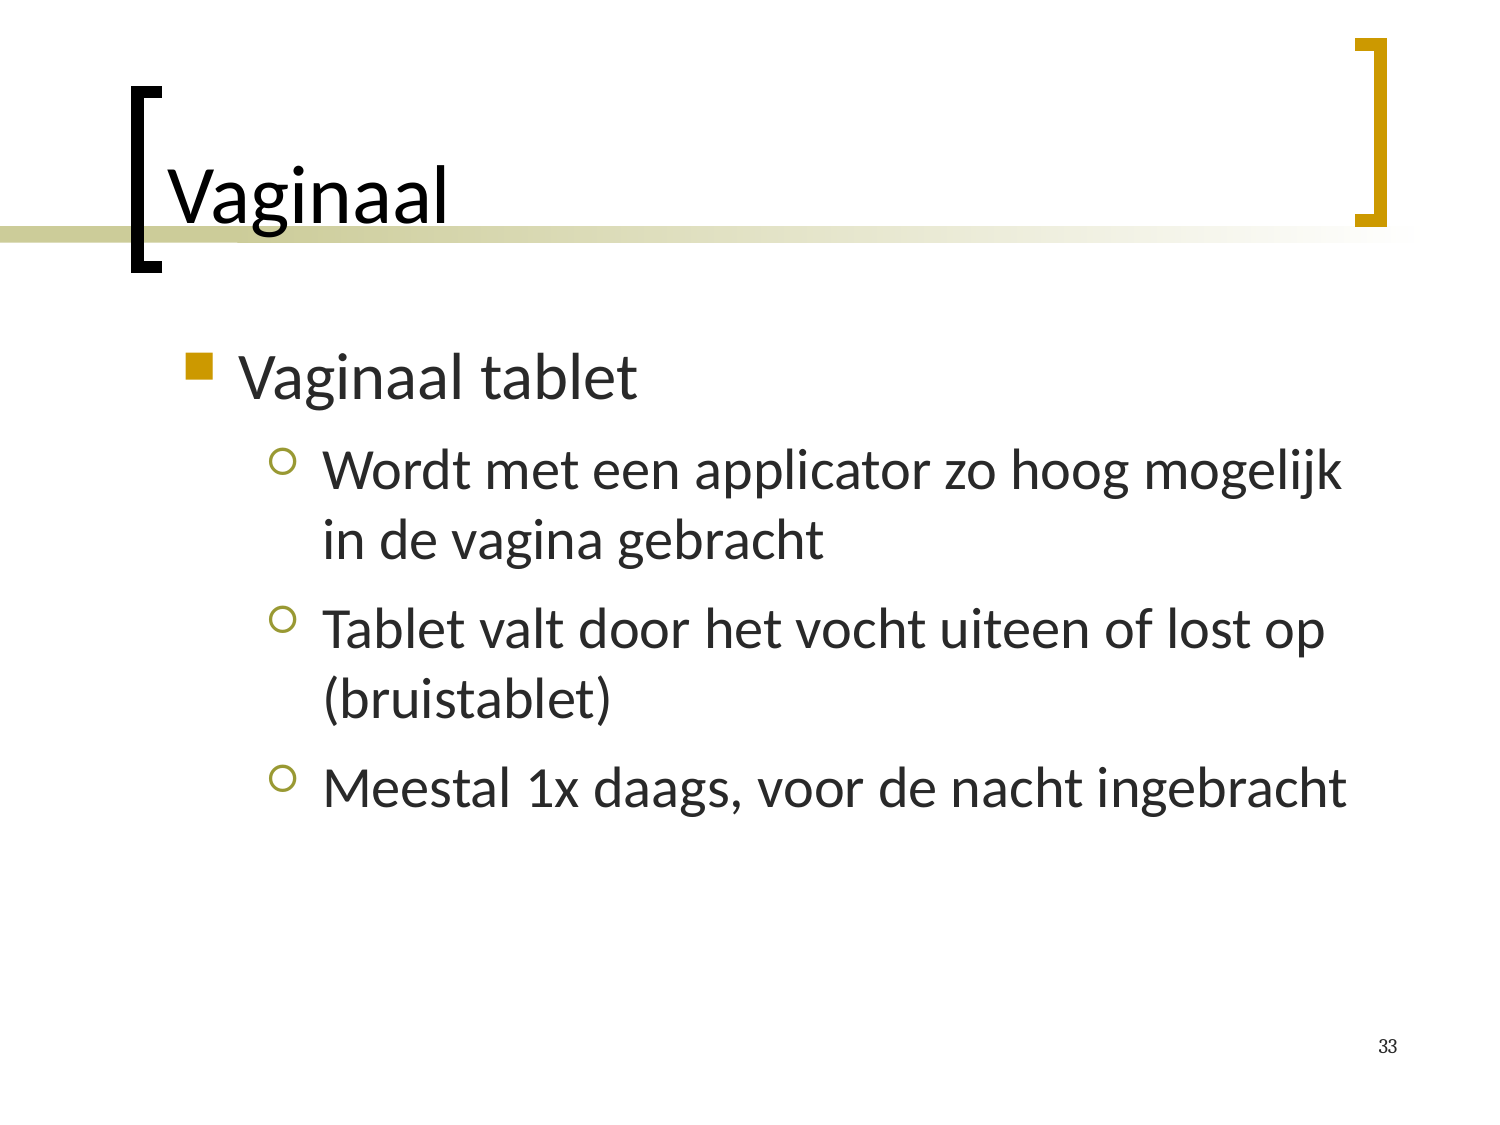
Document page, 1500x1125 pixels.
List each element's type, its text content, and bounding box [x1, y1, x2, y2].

slide_number 33 [1099, 1024, 1413, 1101]
list Vaginaal tablet Wordt met een applicator zo hoog mogelijk in de vagina gebracht Tablet valt door het vocht uiteen of lost op (bruistablet) Meestal 1x daags, voor de nacht ingebracht [155, 324, 1413, 1000]
title Vaginaal [152, 15, 1328, 248]
